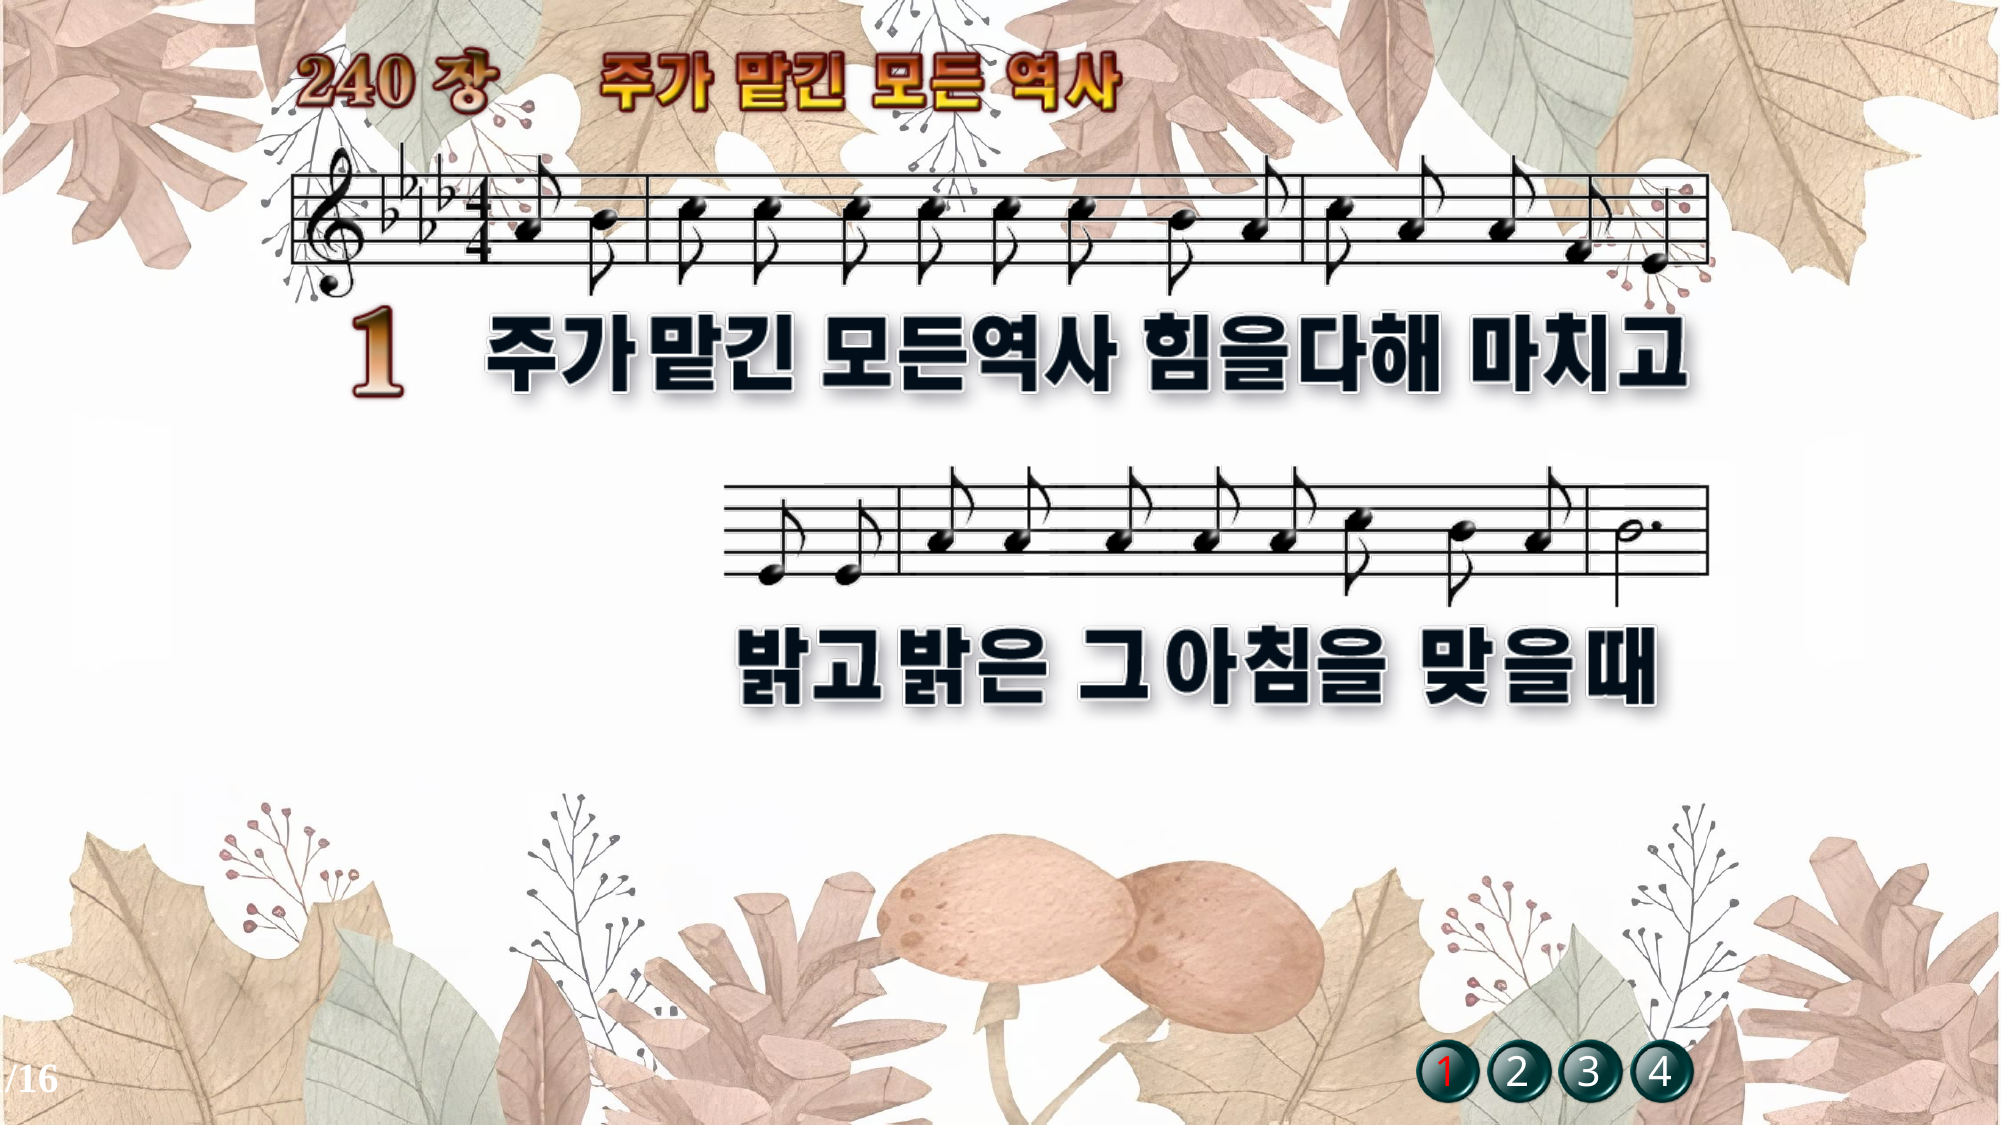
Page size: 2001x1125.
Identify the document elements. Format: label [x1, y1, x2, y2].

text_box [1413, 1035, 1484, 1106]
text_box [1484, 1035, 1555, 1106]
text_box [1627, 1035, 1697, 1106]
picture [0, 0, 2001, 1125]
text_box [1555, 1035, 1626, 1106]
